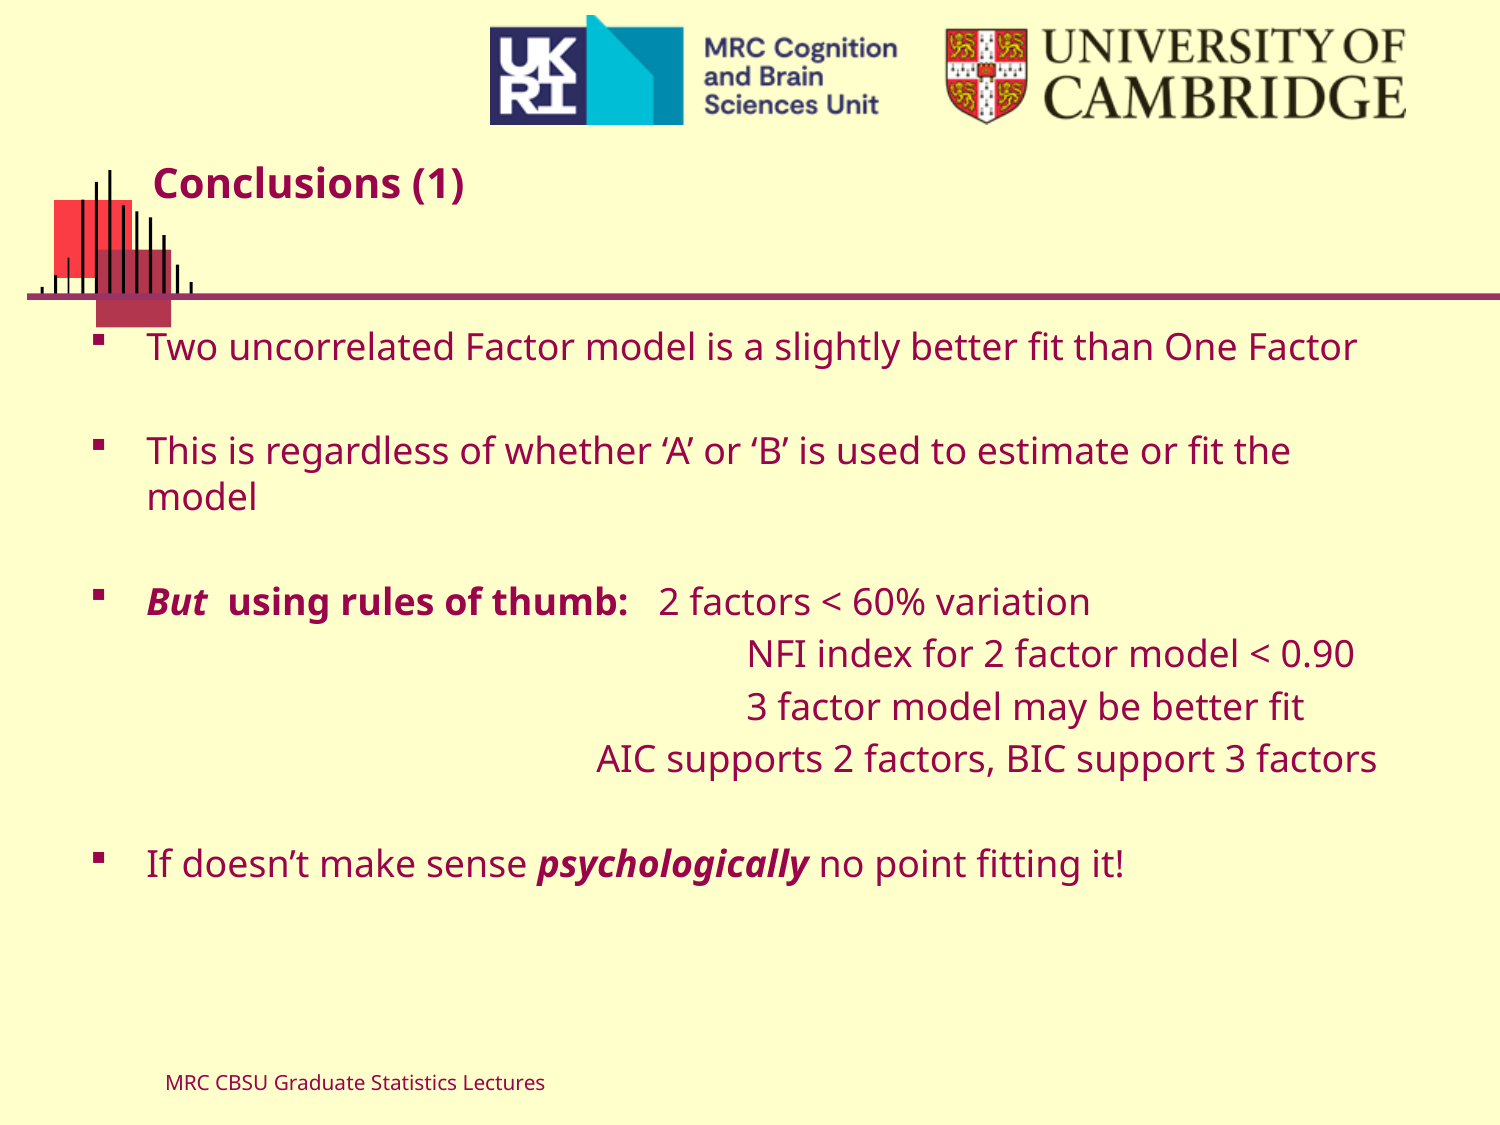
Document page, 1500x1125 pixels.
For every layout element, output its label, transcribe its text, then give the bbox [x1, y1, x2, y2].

list Two uncorrelated Factor model is a slightly better fit than One Factor This is regardless of whether ‘A’ or ‘B’ is used to estimate or fit the model But using rules of thumb: 2 factors < 60% variation NFI index for 2 factor model < 0.90 3 factor model may be better fit AIC supports 2 factors, BIC support 3 factors If doesn’t make sense psychologically no point fitting it! [75, 262, 1425, 1038]
footer MRC CBSU Graduate Statistics Lectures [149, 1062, 988, 1101]
title Conclusions (1) [137, 137, 988, 233]
picture [490, 15, 1406, 125]
